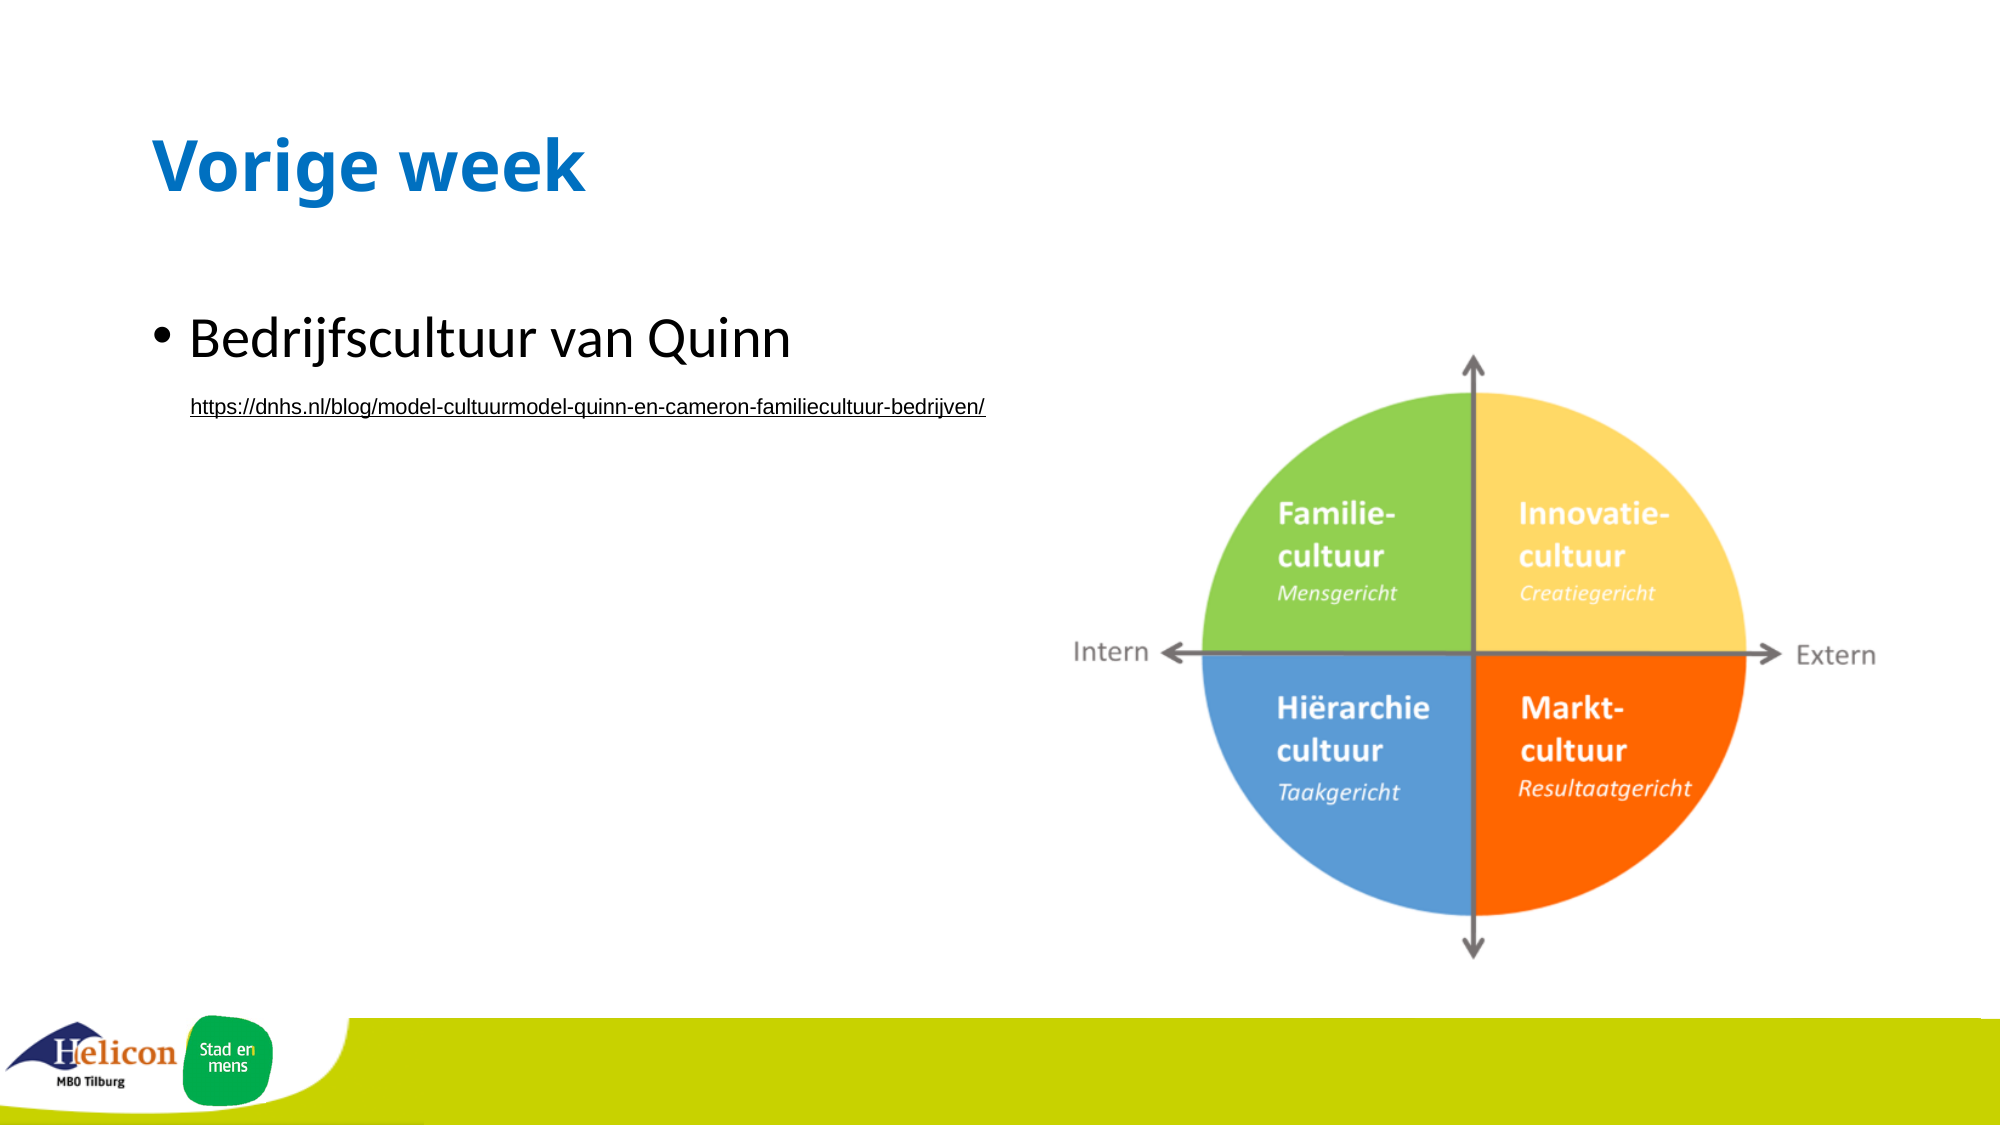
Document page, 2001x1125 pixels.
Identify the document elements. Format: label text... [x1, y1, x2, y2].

picture [1055, 351, 1889, 961]
title Vorige week [137, 59, 1863, 278]
list Bedrijfscultuur van Quinn [137, 299, 1863, 1014]
text_box https://dnhs.nl/blog/model-cultuurmodel-quinn-en-cameron-familiecultuur-bedrijven/ [175, 385, 1055, 427]
picture [0, 1014, 424, 1125]
